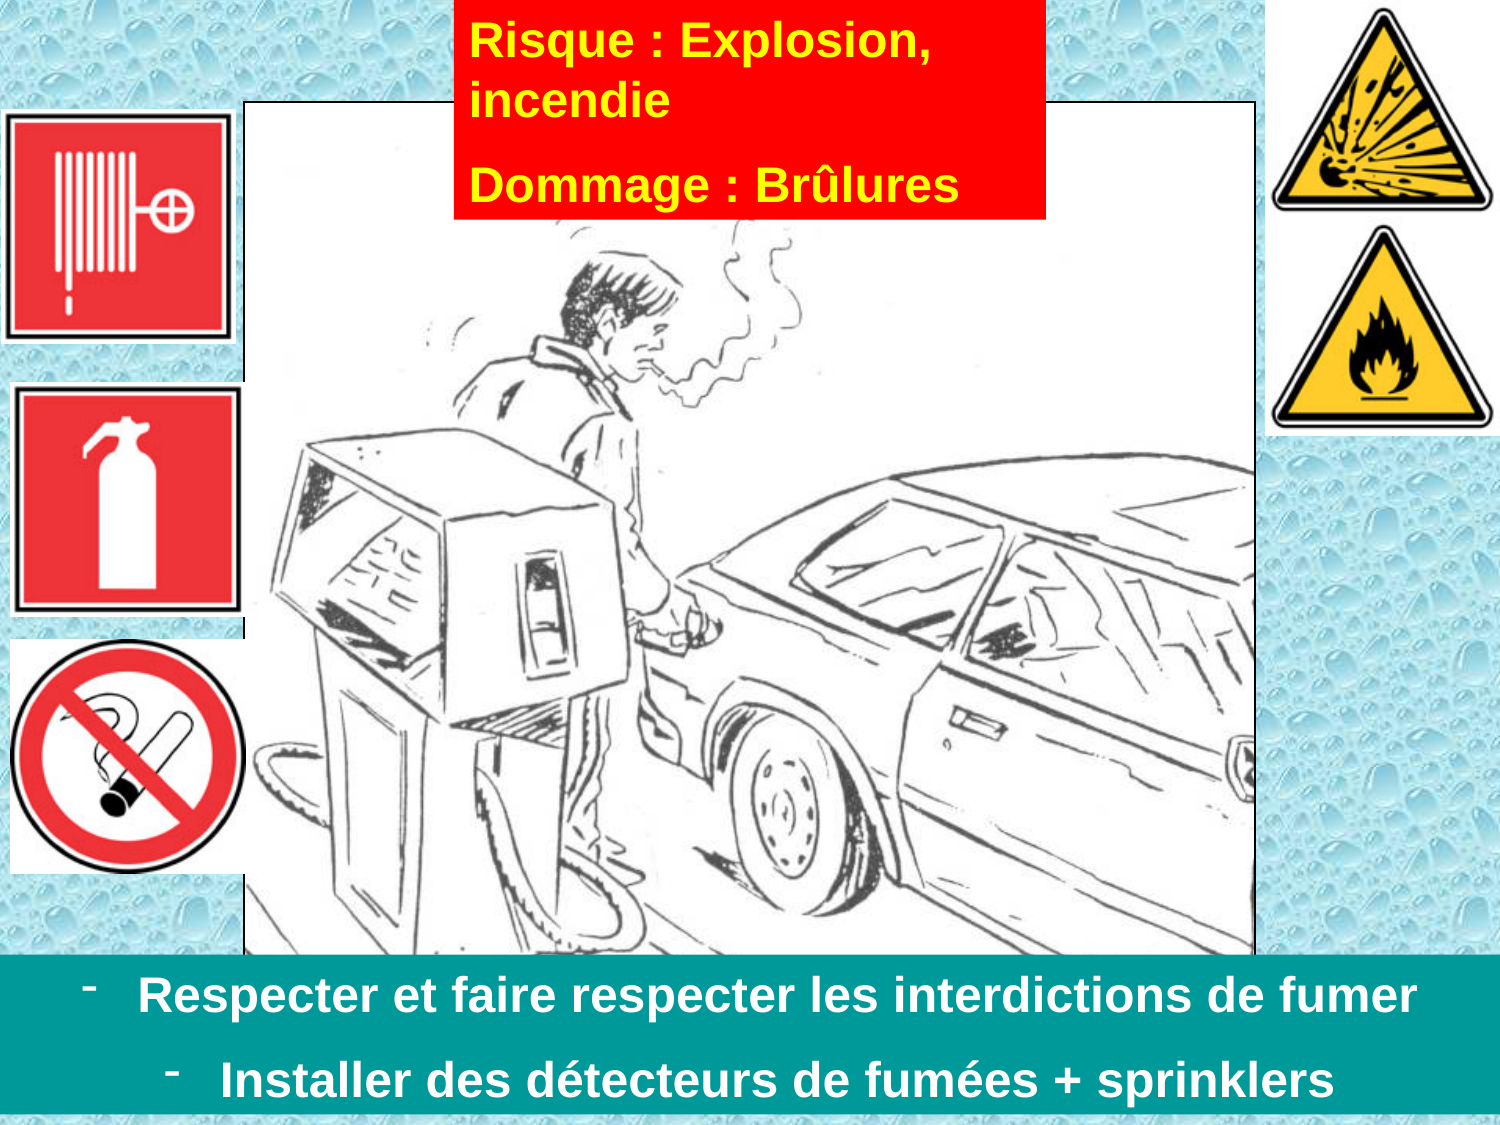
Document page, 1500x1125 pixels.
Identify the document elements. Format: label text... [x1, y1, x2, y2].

text_box Respecter et faire respecter les interdictions de fumer Installer des détecteurs de fumées + sprinklers [0, 954, 1500, 1115]
picture [0, 0, 1255, 1028]
text_box Risque : Explosion, incendie Dommage : Brûlures [453, 0, 1046, 100]
picture [0, 1115, 1500, 1125]
picture [1046, 0, 1500, 954]
